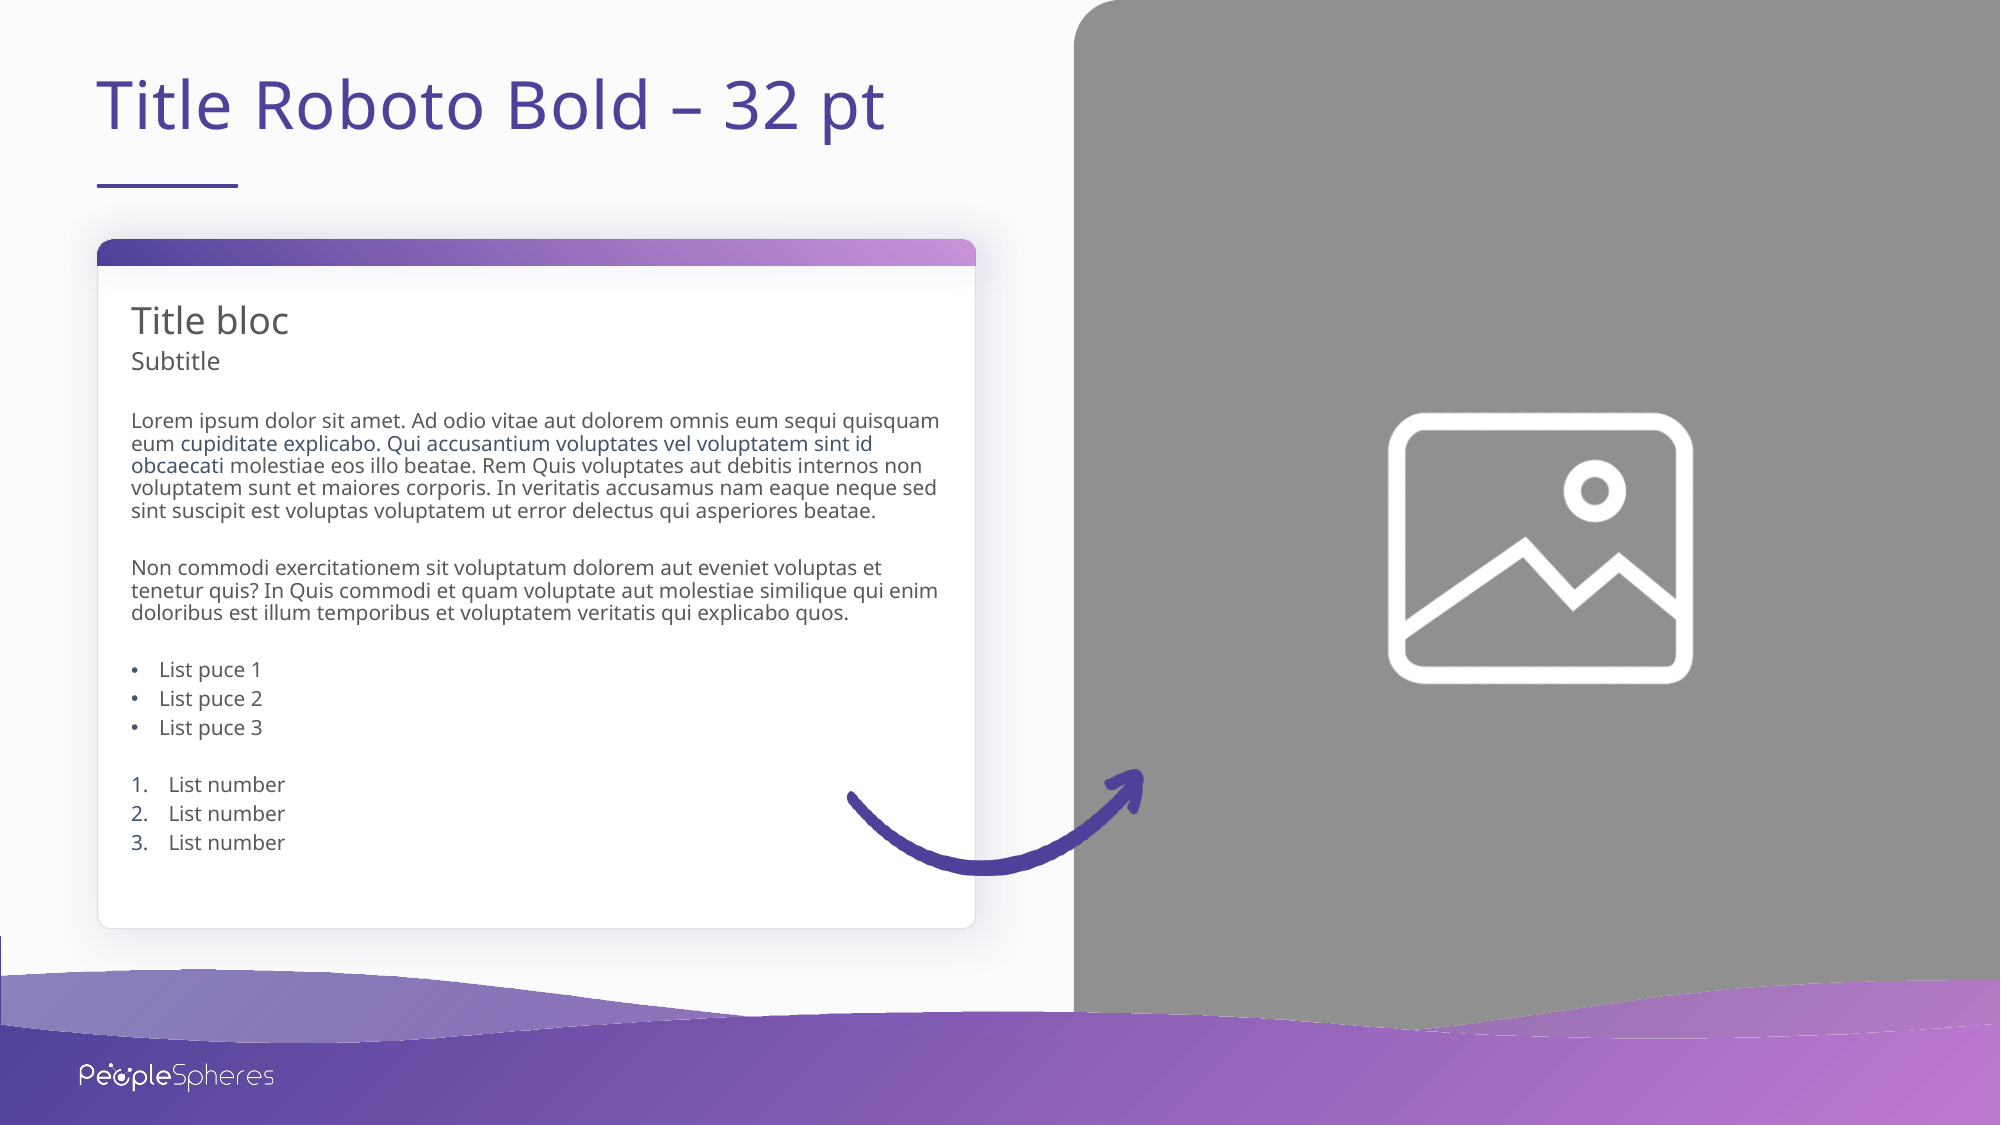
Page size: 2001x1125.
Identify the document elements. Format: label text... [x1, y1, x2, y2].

title Title Roboto Bold – 32 pt [96, 71, 978, 157]
text_box Title bloc Subtitle Lorem ipsum dolor sit amet. Ad odio vitae aut dolorem omnis eum sequi quisquam eum cupiditate explicabo. Qui accusantium voluptates vel voluptatem sint id obcaecati molestiae eos illo beatae. Rem Quis voluptates aut debitis internos non voluptatem sunt et maiores corporis. In veritatis accusamus nam eaque neque sed sint suscipit est voluptas voluptatem ut error delectus qui asperiores beatae. Non commodi exercitationem sit voluptatum dolorem aut eveniet voluptas et tenetur quis? In Quis commodi et quam voluptate aut molestiae similique qui enim doloribus est illum temporibus et voluptatem veritatis qui explicabo quos. List puce 1 List puce 2 List puce 3 List number List number List number [97, 266, 976, 929]
text_box [97, 239, 976, 266]
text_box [0, 936, 2000, 1125]
picture [845, 0, 2000, 936]
